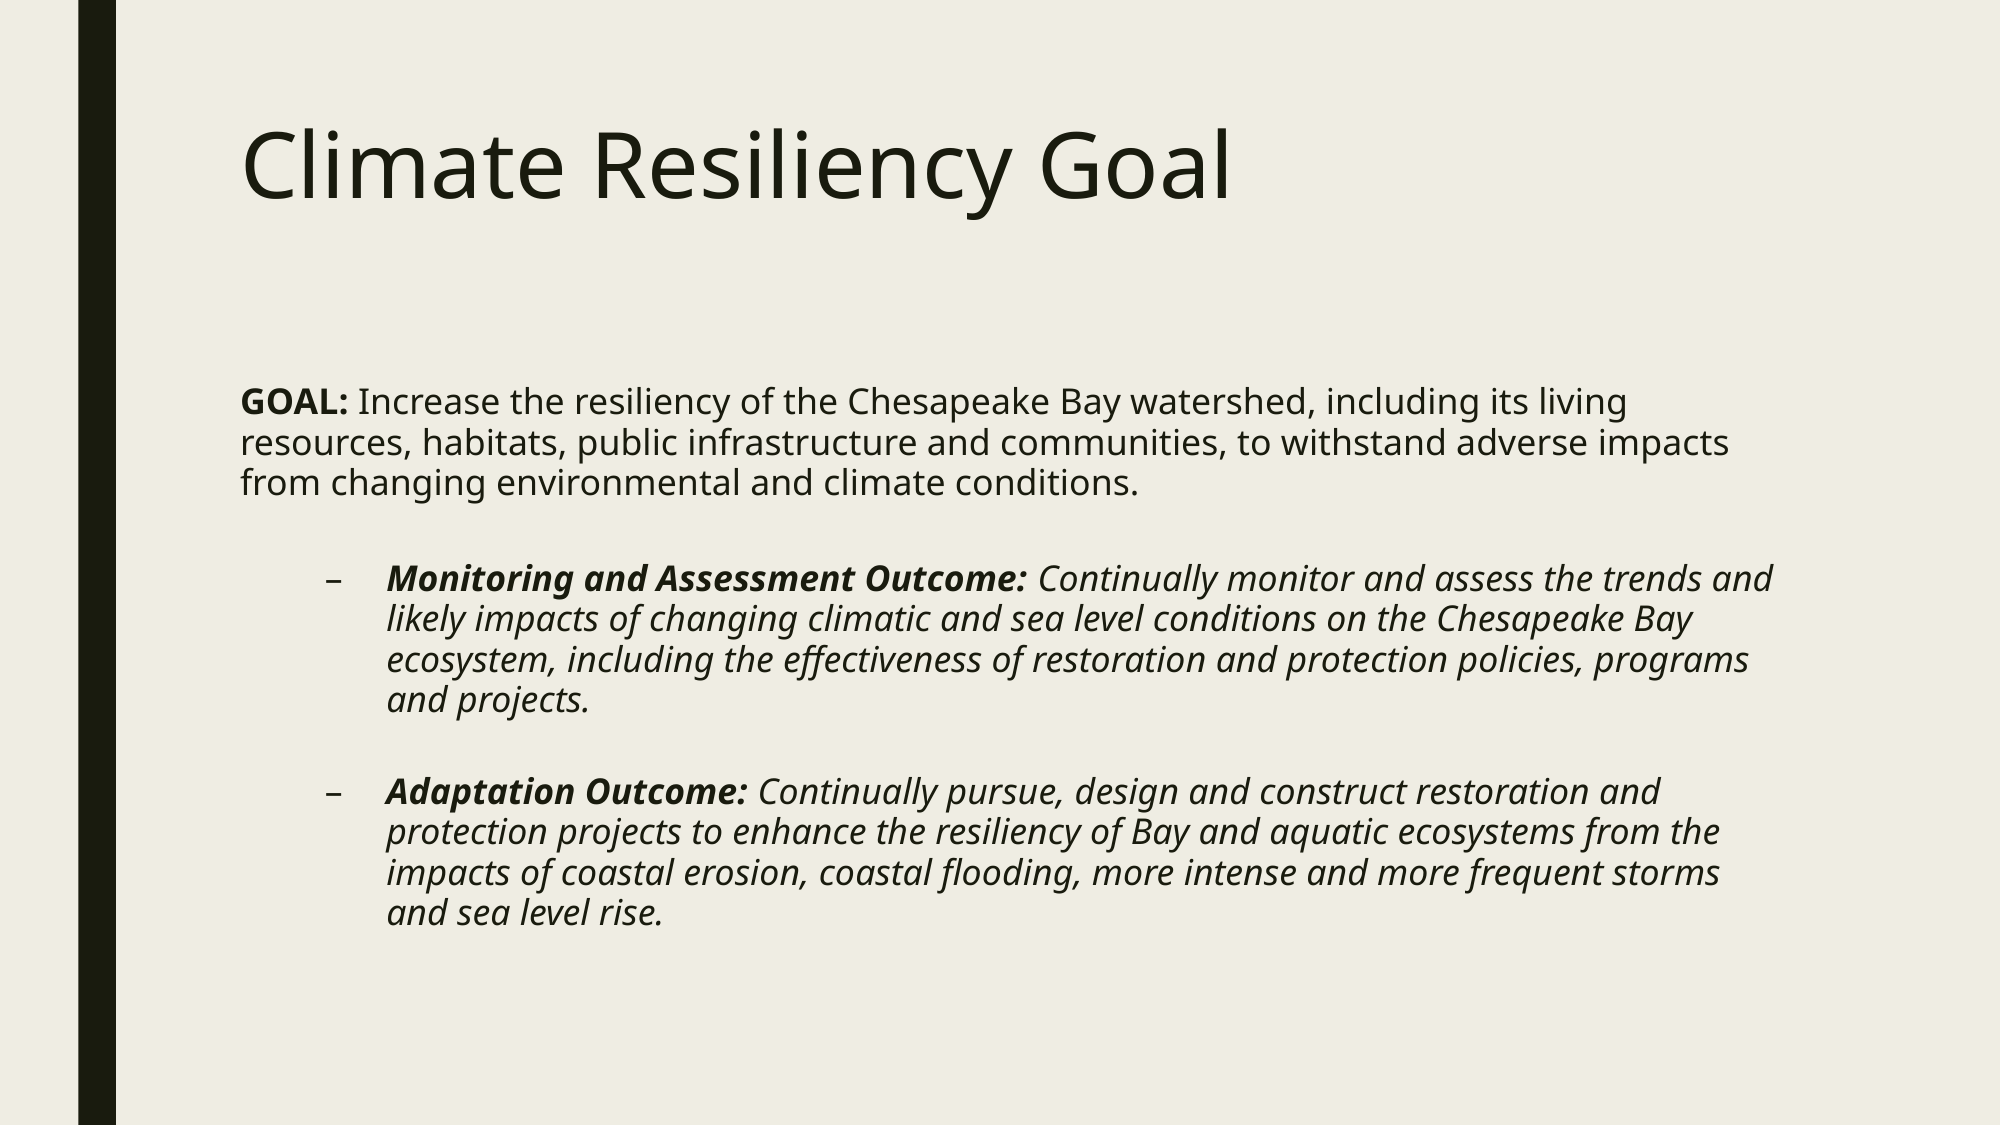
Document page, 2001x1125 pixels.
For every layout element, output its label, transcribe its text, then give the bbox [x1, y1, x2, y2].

list GOAL: Increase the resiliency of the Chesapeake Bay watershed, including its living resources, habitats, public infrastructure and communities, to withstand adverse impacts from changing environmental and climate conditions. Monitoring and Assessment Outcome: Continually monitor and assess the trends and likely impacts of changing climatic and sea level conditions on the Chesapeake Bay ecosystem, including the effectiveness of restoration and protection policies, programs and projects. Adaptation Outcome: Continually pursue, design and construct restoration and protection projects to enhance the resiliency of Bay and aquatic ecosystems from the impacts of coastal erosion, coastal flooding, more intense and more frequent storms and sea level rise. [225, 375, 1800, 963]
title Climate Resiliency Goal [225, 112, 1800, 357]
